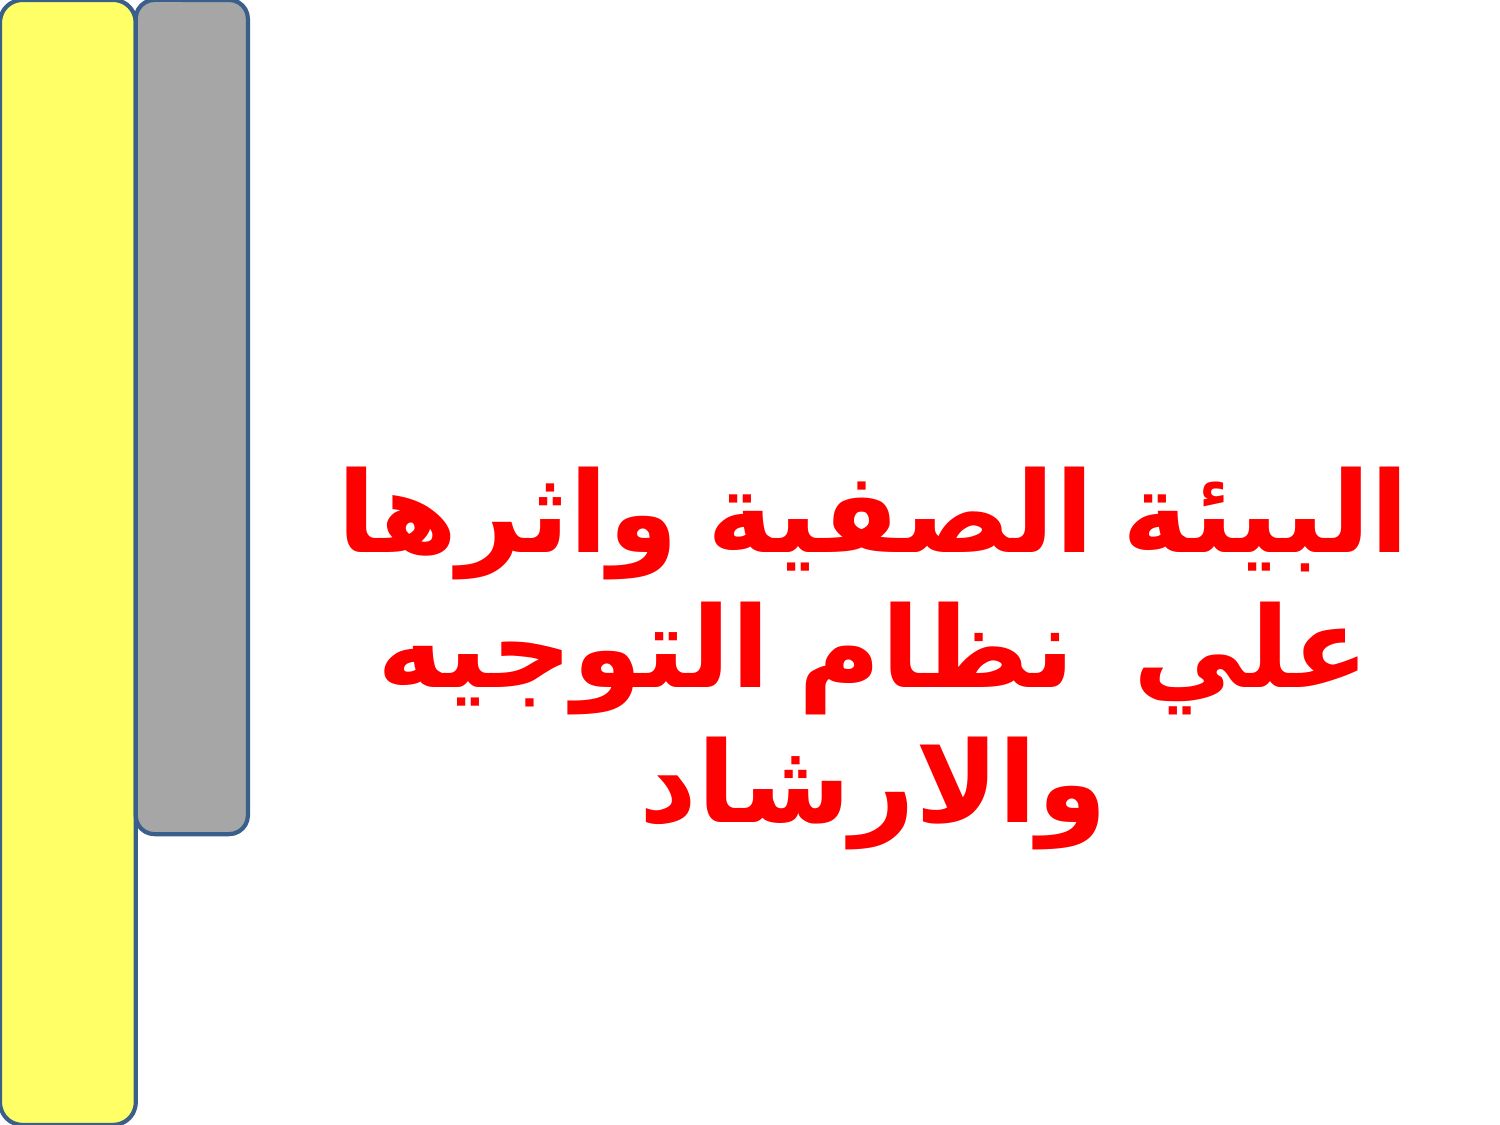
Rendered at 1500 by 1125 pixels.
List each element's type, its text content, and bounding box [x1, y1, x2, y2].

text_box [0, 0, 138, 1125]
text_box [133, 0, 251, 837]
text_box البيئة الصفية واثرها علي نظام التوجيه والارشاد [289, 432, 1459, 853]
